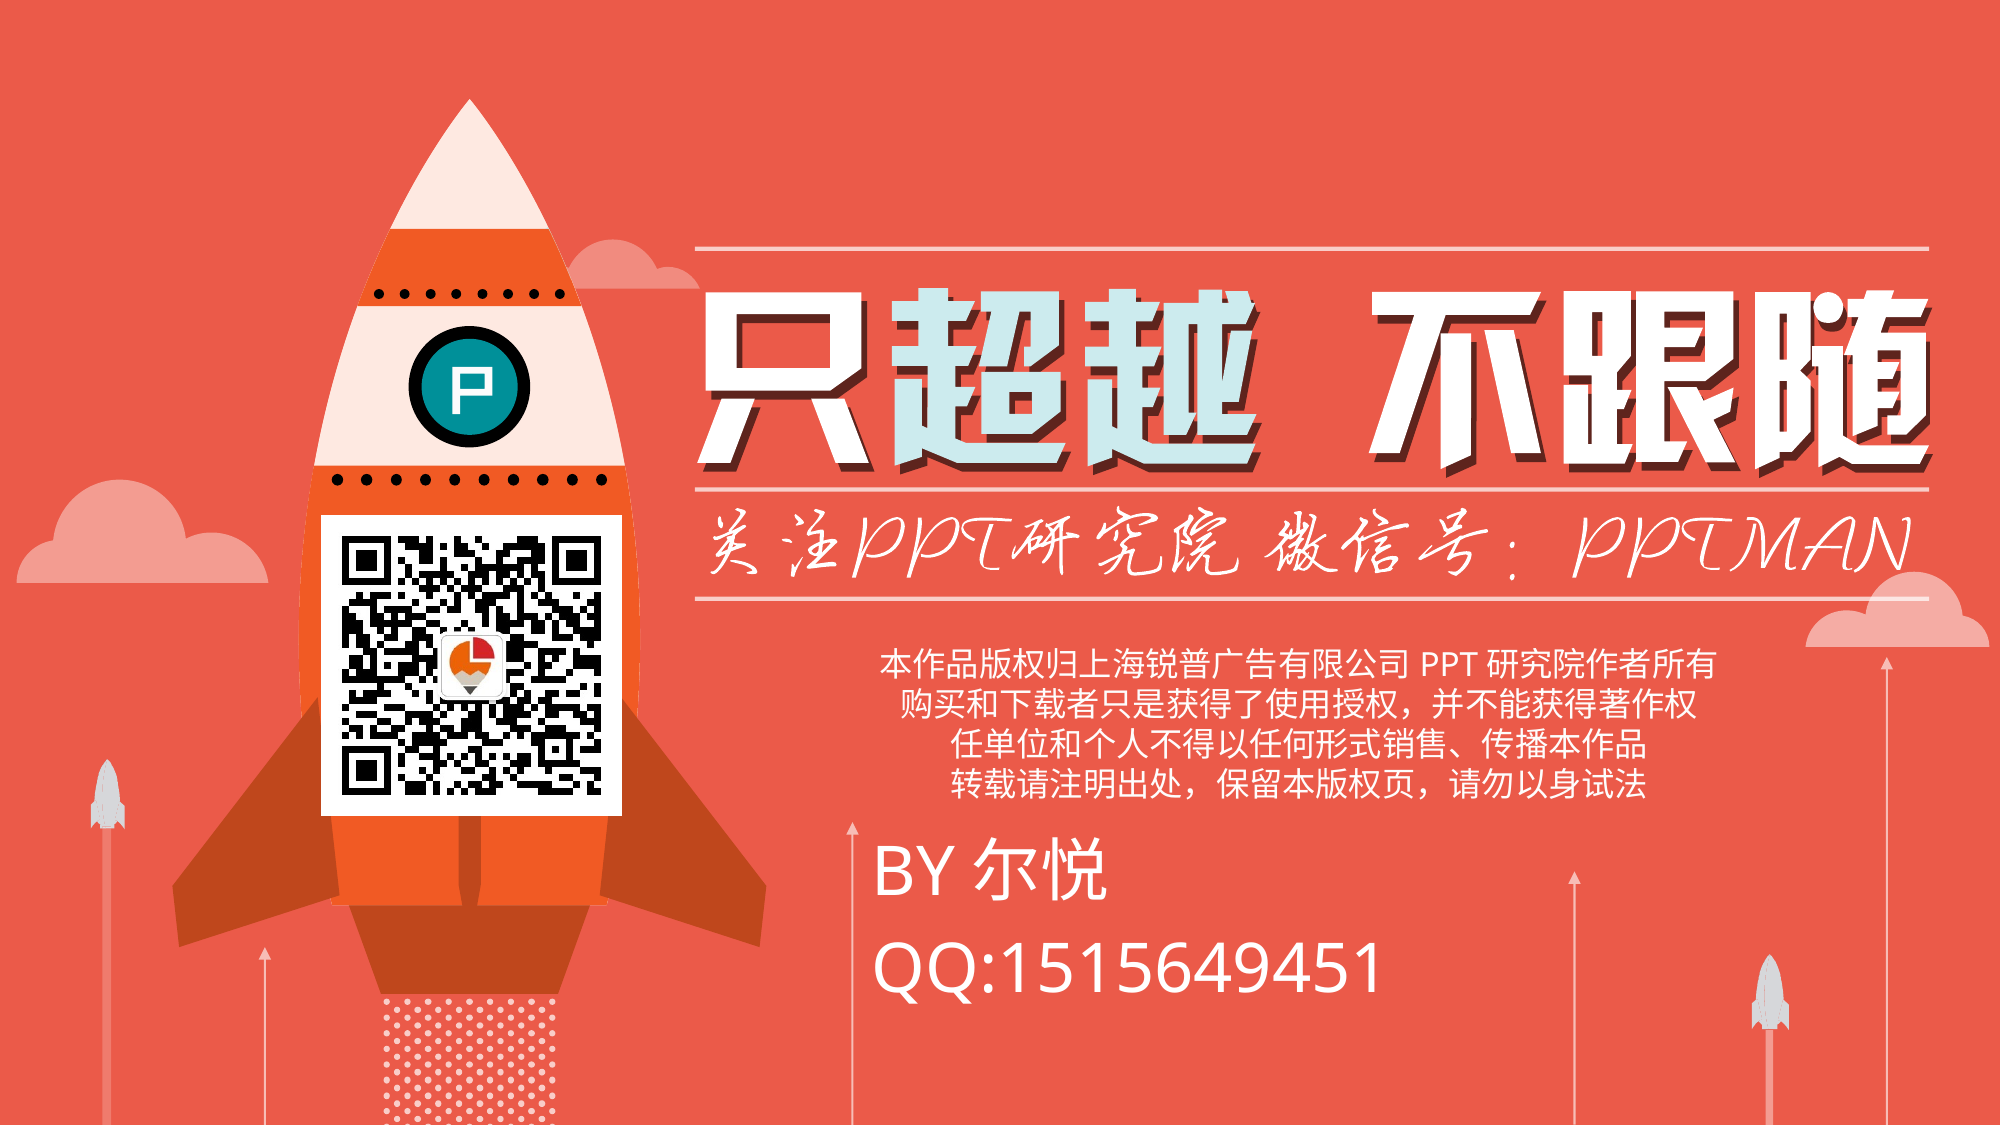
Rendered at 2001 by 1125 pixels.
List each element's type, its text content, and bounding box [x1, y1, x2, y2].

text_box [90, 759, 125, 1125]
text_box [1781, 382, 1786, 430]
text_box [1728, 515, 1803, 573]
text_box [1808, 571, 1990, 647]
text_box [905, 515, 1014, 579]
text_box [1190, 326, 1196, 411]
text_box [1562, 290, 1738, 465]
text_box [780, 537, 794, 545]
text_box [789, 554, 804, 578]
text_box [1821, 453, 1935, 478]
text_box [1879, 370, 1899, 390]
text_box [1640, 449, 1695, 472]
text_box [899, 450, 1073, 476]
text_box [896, 322, 917, 331]
text_box [1089, 323, 1107, 332]
text_box [1167, 419, 1197, 442]
text_box [1754, 289, 1931, 471]
text_box [16, 479, 172, 583]
text_box [1666, 389, 1671, 440]
text_box [1376, 316, 1412, 325]
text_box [1751, 954, 1789, 1125]
text_box 本作品版权归上海锐普广告有限公司PPT研究院作者所有 购买和下载者只是获得了使用授权，并不能获得著作权 任单位和个人不得以任何形式销售、传播本作品 转载请注明出处，保留本版权页，请勿以身试法 [767, 635, 1898, 811]
text_box [1095, 504, 1164, 577]
text_box [1372, 342, 1439, 464]
text_box [1339, 507, 1411, 575]
text_box [1367, 290, 1543, 471]
text_box [1625, 515, 1734, 579]
text_box [1570, 515, 1627, 579]
text_box [1262, 510, 1340, 574]
text_box [1438, 506, 1469, 539]
text_box [1144, 354, 1162, 386]
text_box [1028, 299, 1066, 370]
text_box [1618, 298, 1635, 388]
text_box [1442, 299, 1549, 332]
text_box [1879, 352, 1899, 361]
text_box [172, 99, 767, 1125]
text_box [1568, 377, 1590, 383]
text_box [1799, 515, 1912, 575]
text_box [950, 308, 981, 344]
text_box [1089, 368, 1116, 377]
text_box QQ:1515649451 [856, 916, 1488, 1015]
text_box [1144, 395, 1162, 440]
text_box [1201, 421, 1264, 442]
text_box [1803, 362, 1817, 377]
text_box [1812, 306, 1848, 344]
text_box [1508, 540, 1516, 550]
text_box [890, 287, 1068, 468]
text_box [1224, 338, 1259, 413]
text_box [1666, 299, 1740, 391]
text_box [1224, 305, 1263, 359]
text_box [767, 300, 869, 401]
text_box [1855, 399, 1899, 444]
text_box [1758, 385, 1816, 480]
text_box [1010, 514, 1082, 577]
text_box [1845, 357, 1851, 436]
text_box [1084, 287, 1259, 468]
text_box BY尔悦 [856, 819, 1215, 916]
text_box [1716, 394, 1741, 439]
text_box [1514, 337, 1548, 464]
text_box [0, 0, 2000, 1125]
text_box [1137, 309, 1162, 345]
text_box [1508, 572, 1516, 582]
text_box [1092, 451, 1263, 477]
text_box [1781, 315, 1786, 358]
text_box [1568, 451, 1636, 474]
text_box [850, 515, 906, 579]
text_box [957, 353, 980, 385]
text_box [896, 367, 926, 376]
text_box [1883, 306, 1934, 331]
text_box [985, 379, 1068, 441]
text_box [809, 397, 871, 464]
text_box [1618, 397, 1635, 443]
text_box [957, 394, 980, 439]
text_box [1890, 340, 1931, 444]
text_box [837, 406, 877, 473]
text_box [805, 507, 839, 570]
text_box [1850, 319, 1856, 328]
text_box [984, 313, 1029, 370]
text_box [767, 291, 863, 392]
text_box [1593, 313, 1601, 355]
text_box [1445, 341, 1478, 480]
text_box [1170, 505, 1240, 577]
text_box [1417, 527, 1490, 578]
text_box [793, 512, 806, 527]
text_box [1706, 440, 1743, 473]
